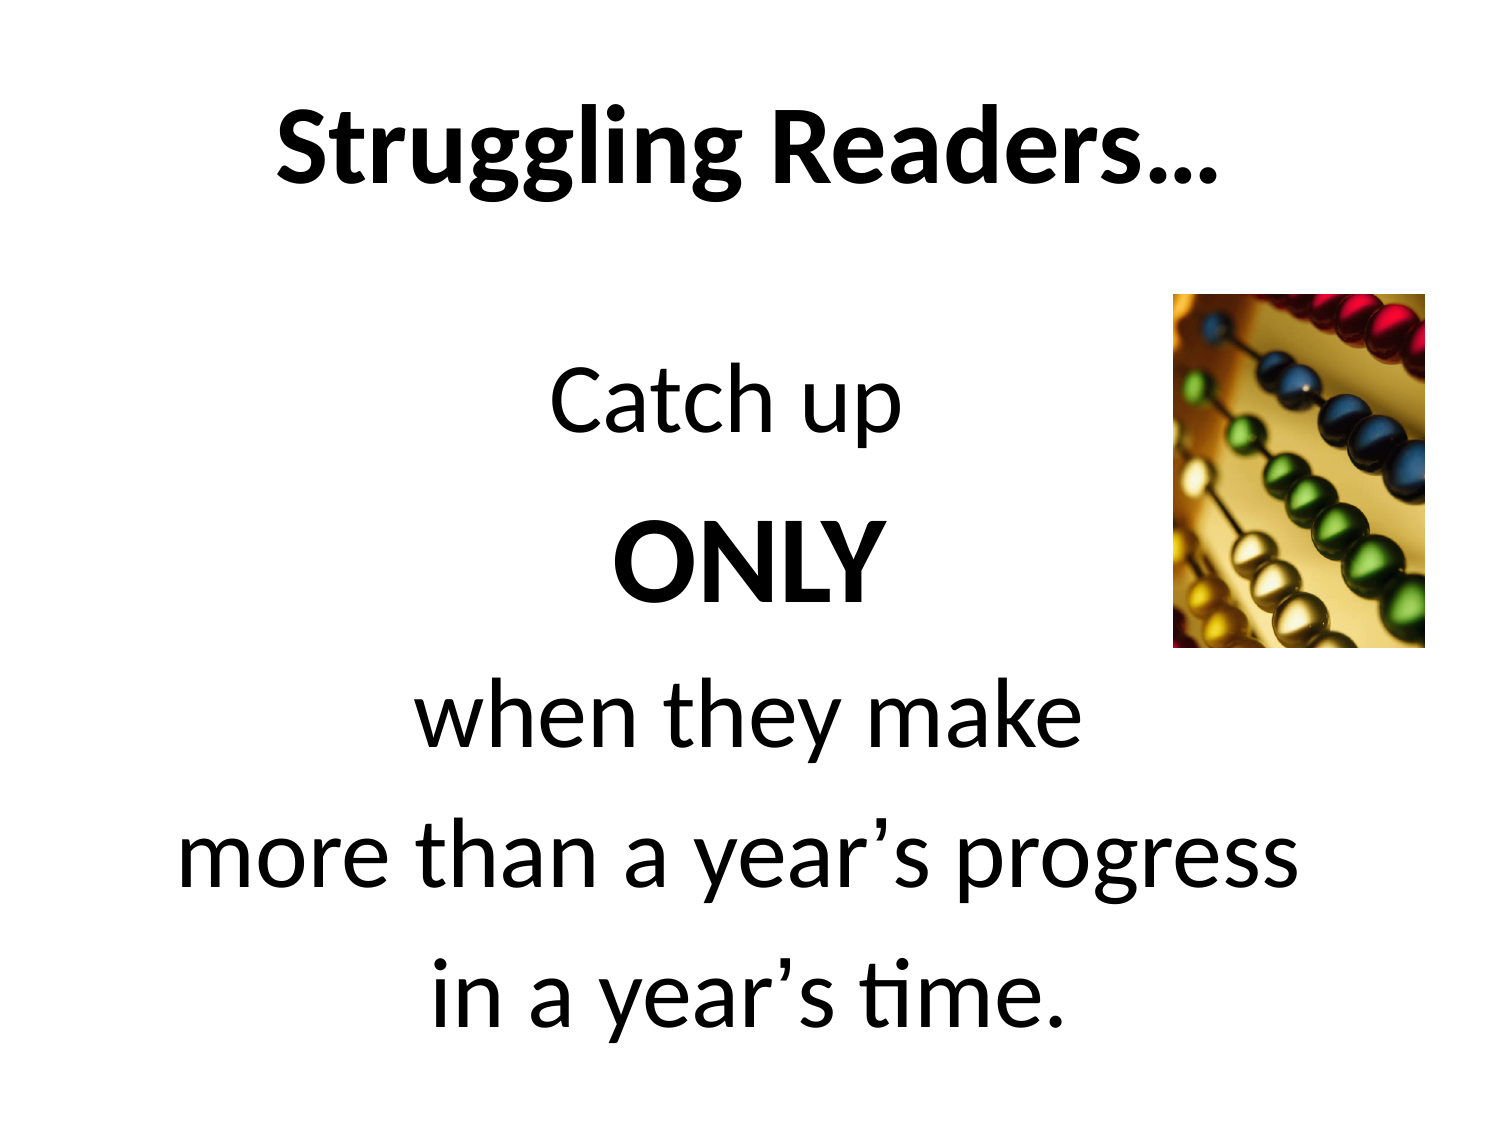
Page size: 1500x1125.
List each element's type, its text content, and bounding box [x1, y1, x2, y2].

list Catch up ONLY when they make more than a year’s progress in a year’s time. [55, 324, 1444, 1095]
picture [1173, 294, 1426, 648]
title Struggling Readers… [75, 45, 1425, 233]
